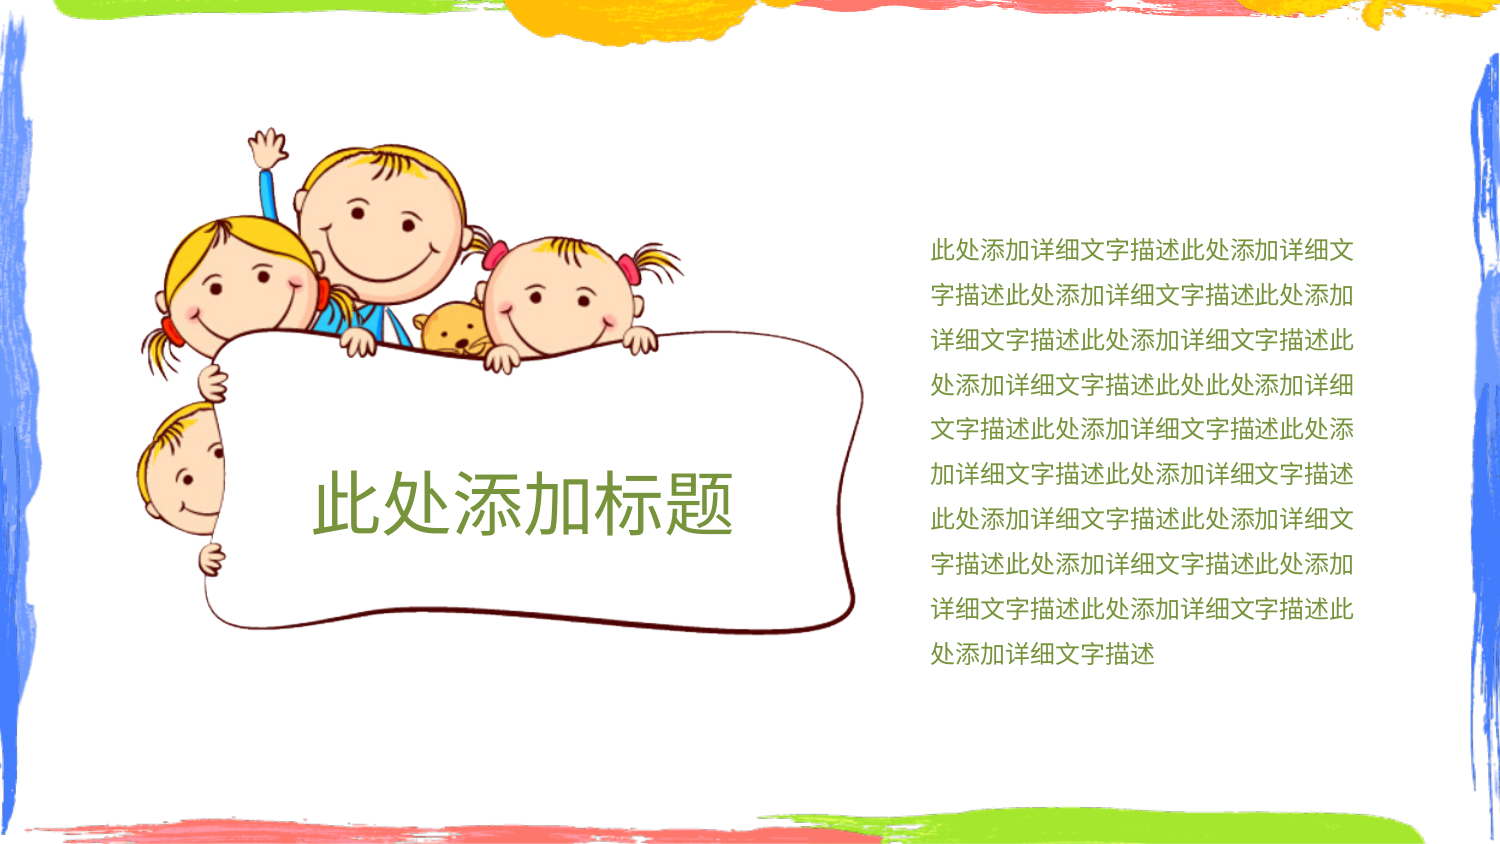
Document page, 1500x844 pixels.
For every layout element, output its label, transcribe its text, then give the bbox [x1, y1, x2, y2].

picture [1471, 383, 1500, 840]
picture [1471, 84, 1500, 382]
picture [25, 817, 910, 843]
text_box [135, 126, 865, 636]
picture [45, 0, 1500, 47]
picture [1471, 53, 1498, 83]
text_box 此处添加详细文字描述此处添加详细文字描述此处添加详细文字描述此处添加详细文字描述此处添加详细文字描述此处添加详细文字描述此处此处添加详细文字描述此处添加详细文字描述此处添加详细文字描述此处添加详细文字描述此处添加详细文字描述此处添加详细文字描述此处添加详细文字描述此处添加详细文字描述此处添加详细文字描述此处添加详细文字描述 [915, 212, 1376, 676]
picture [757, 807, 1436, 843]
picture [0, 4, 43, 835]
